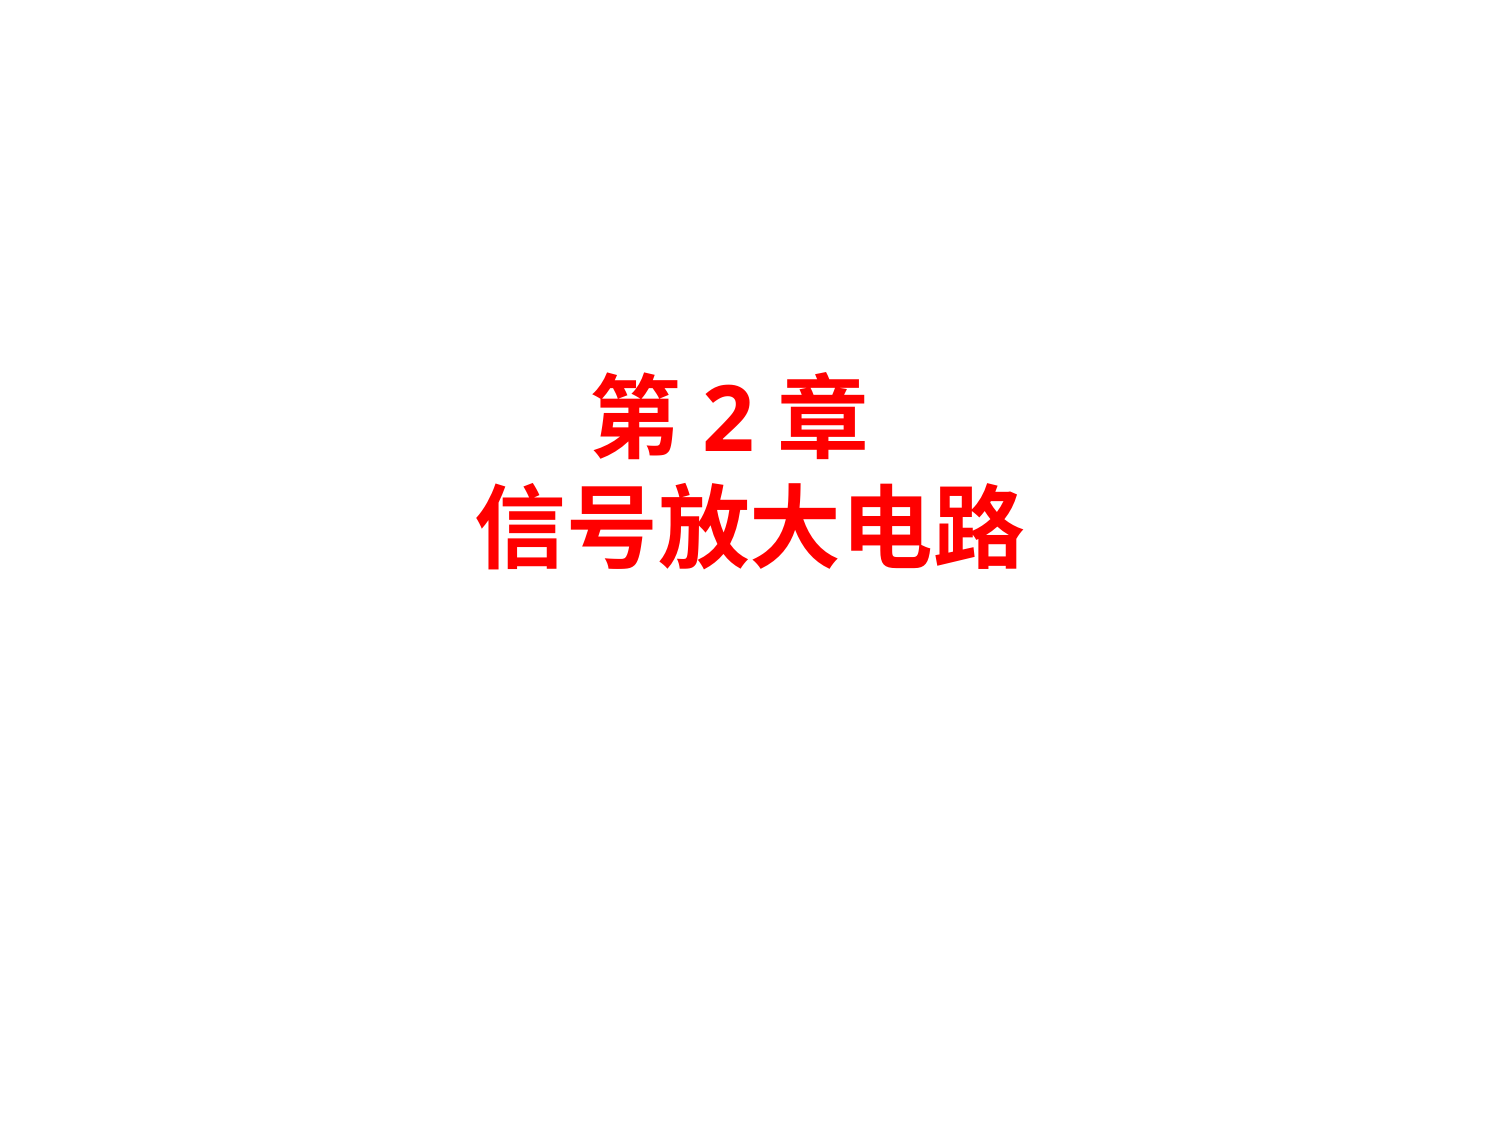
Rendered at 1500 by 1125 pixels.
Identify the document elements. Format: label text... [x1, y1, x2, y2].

title 第2章 信号放大电路 [112, 349, 1388, 591]
